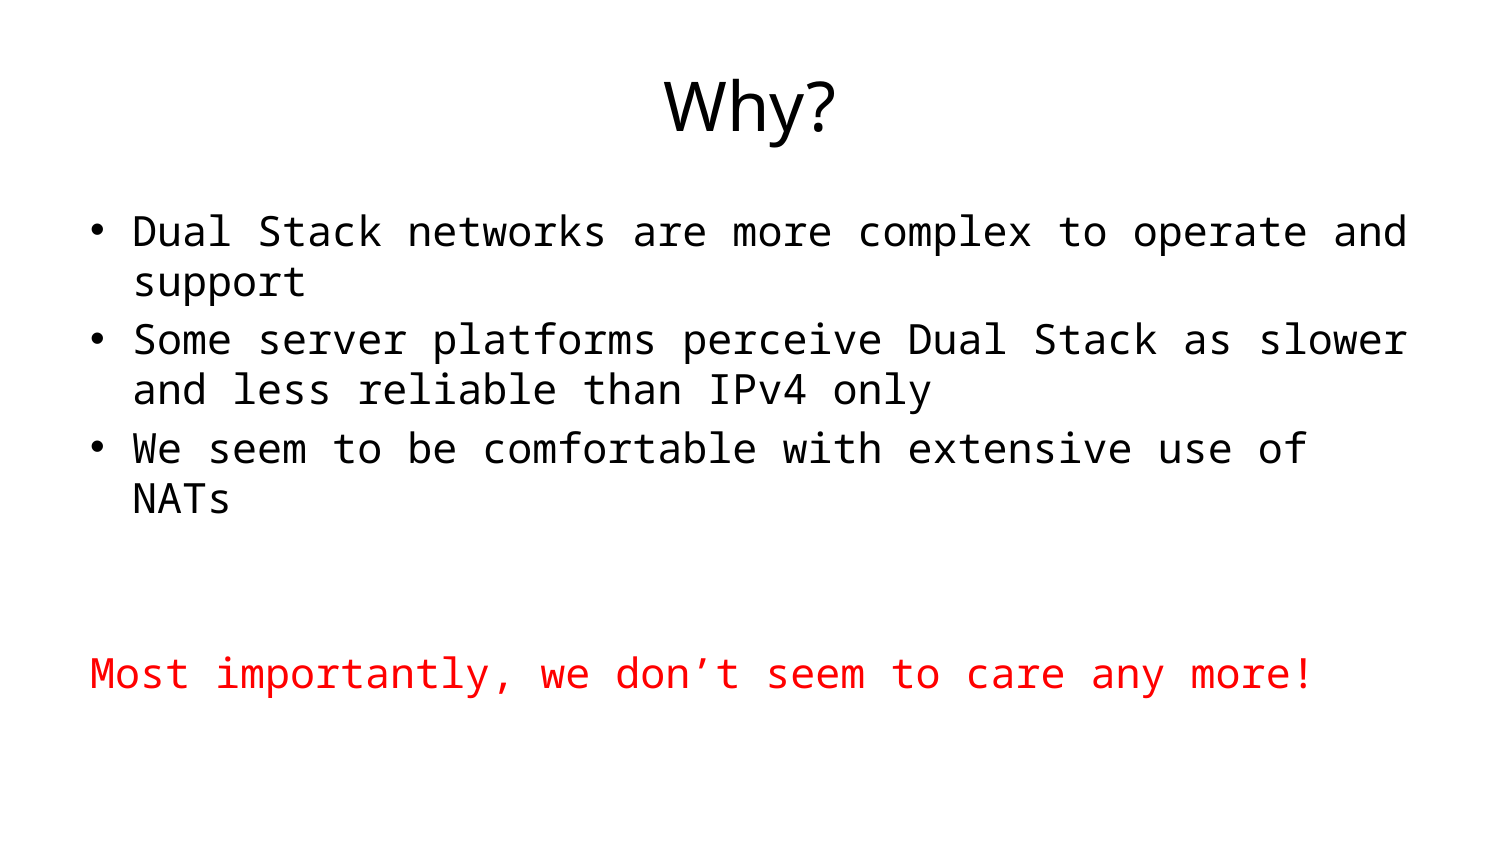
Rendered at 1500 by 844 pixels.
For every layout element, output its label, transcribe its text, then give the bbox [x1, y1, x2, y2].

title Why? [75, 33, 1425, 175]
list Dual Stack networks are more complex to operate and support Some server platforms perceive Dual Stack as slower and less reliable than IPv4 only We seem to be comfortable with extensive use of NATs Most importantly, we don’t seem to care any more! [75, 196, 1425, 754]
